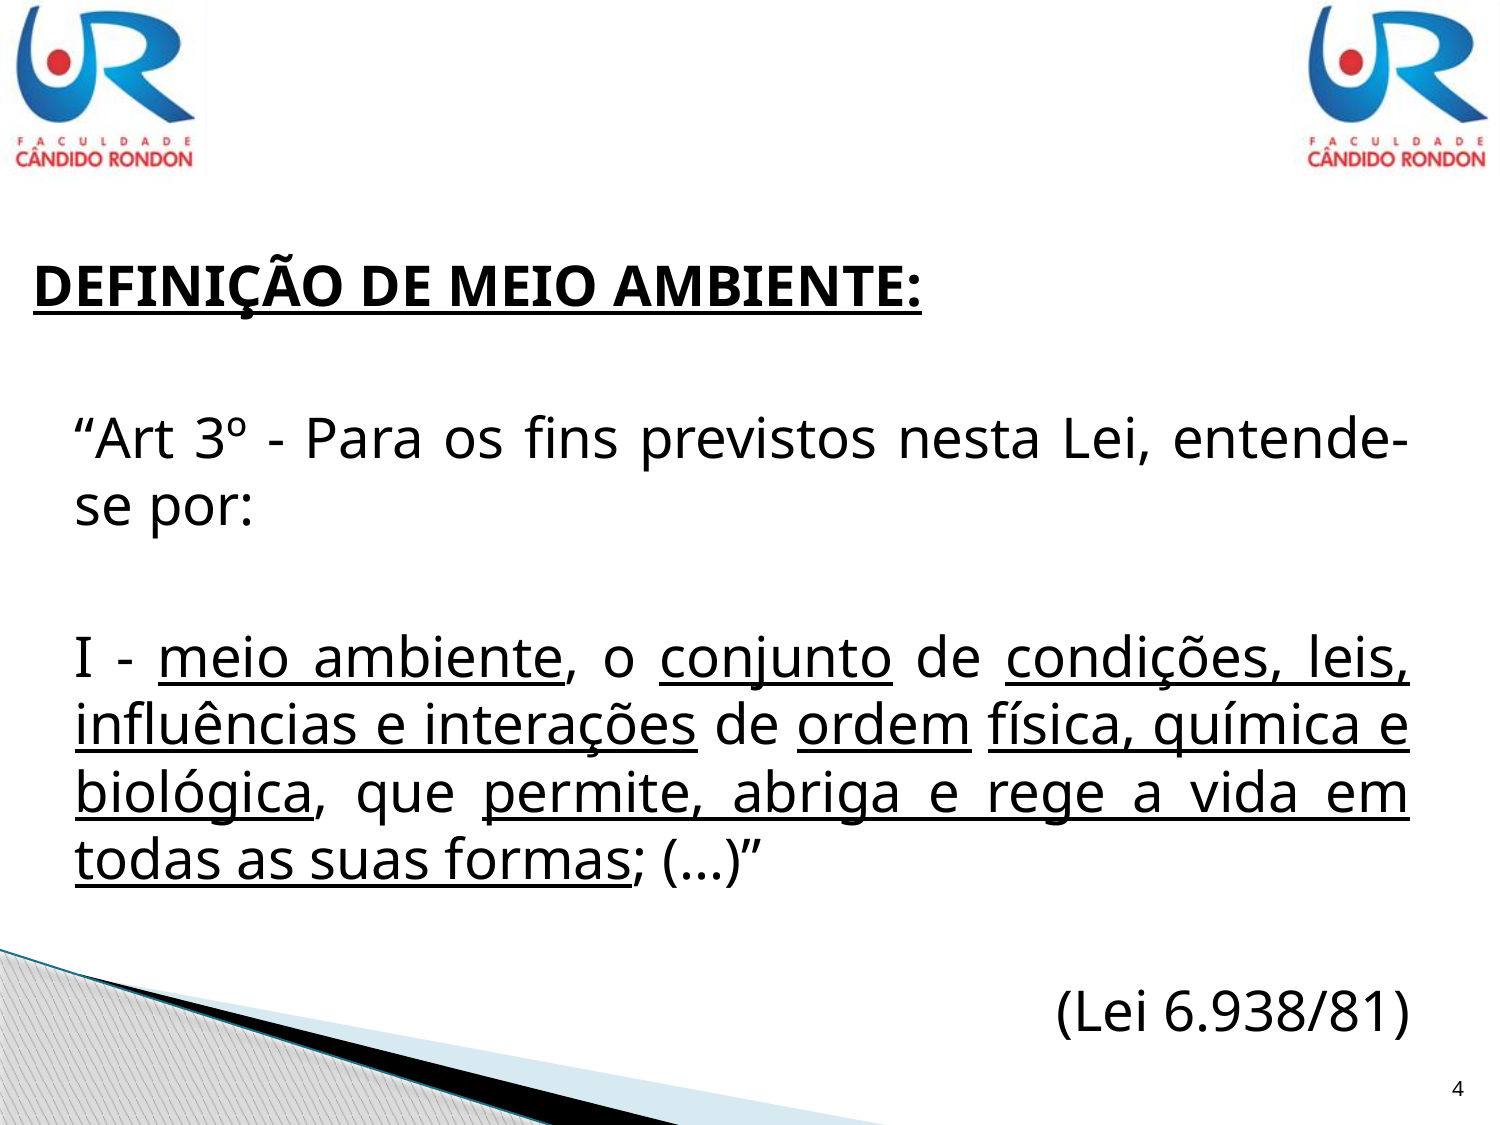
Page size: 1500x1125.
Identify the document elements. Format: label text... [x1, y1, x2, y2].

slide_number 4 [1418, 1051, 1479, 1112]
list DEFINIÇÃO DE MEIO AMBIENTE: “Art 3º - Para os fins previstos nesta Lei, entende-se por: I - meio ambiente, o conjunto de condições, leis, influências e interações de ordem física, química e biológica, que permite, abriga e rege a vida em todas as suas formas; (...)” (Lei 6.938/81) [0, 243, 1425, 1090]
picture [1292, 0, 1500, 183]
picture [0, 0, 208, 183]
